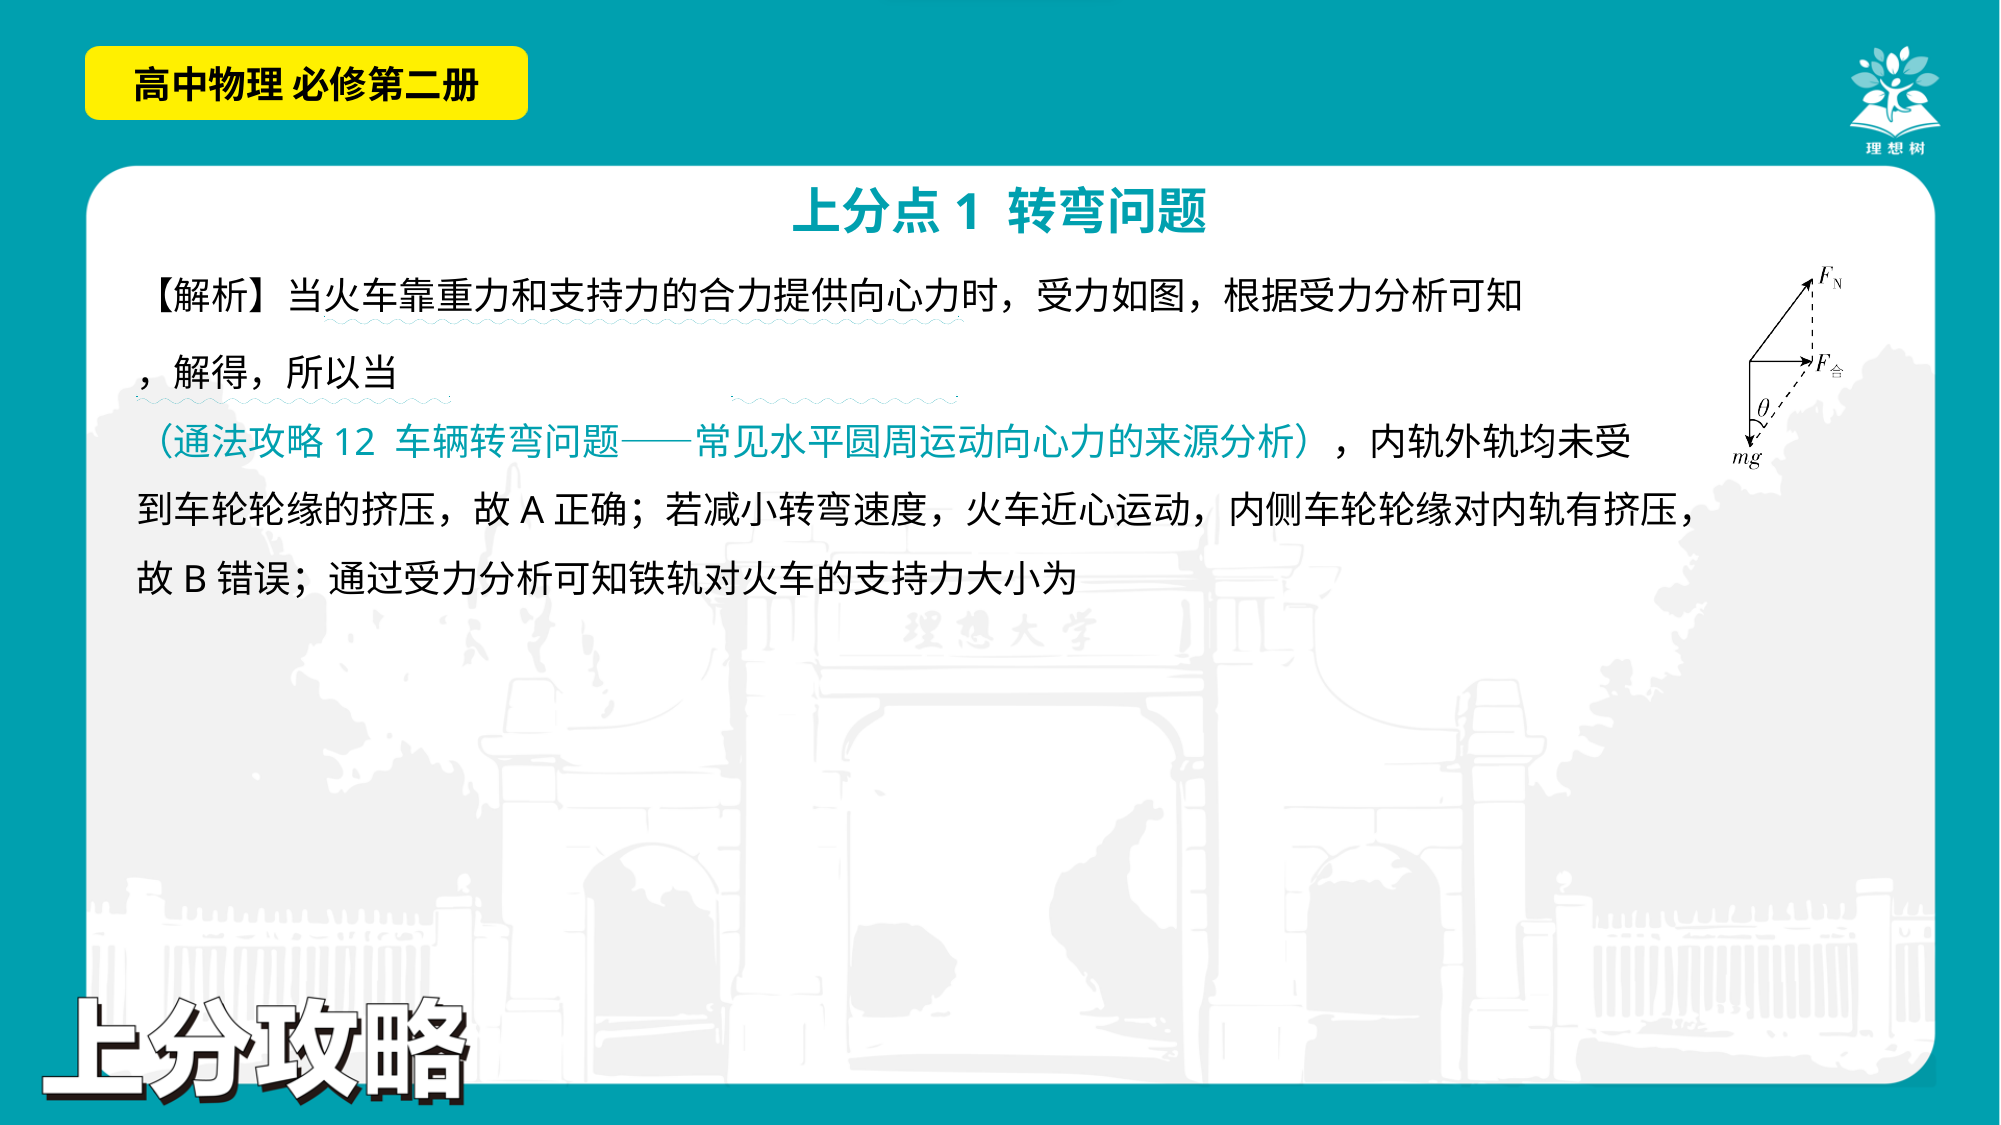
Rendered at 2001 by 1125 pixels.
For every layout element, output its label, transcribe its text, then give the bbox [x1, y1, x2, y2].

text_box . . [730, 315, 1147, 395]
text_box . . [323, 247, 1536, 318]
text_box . . [135, 315, 730, 395]
picture [0, 0, 2000, 1125]
